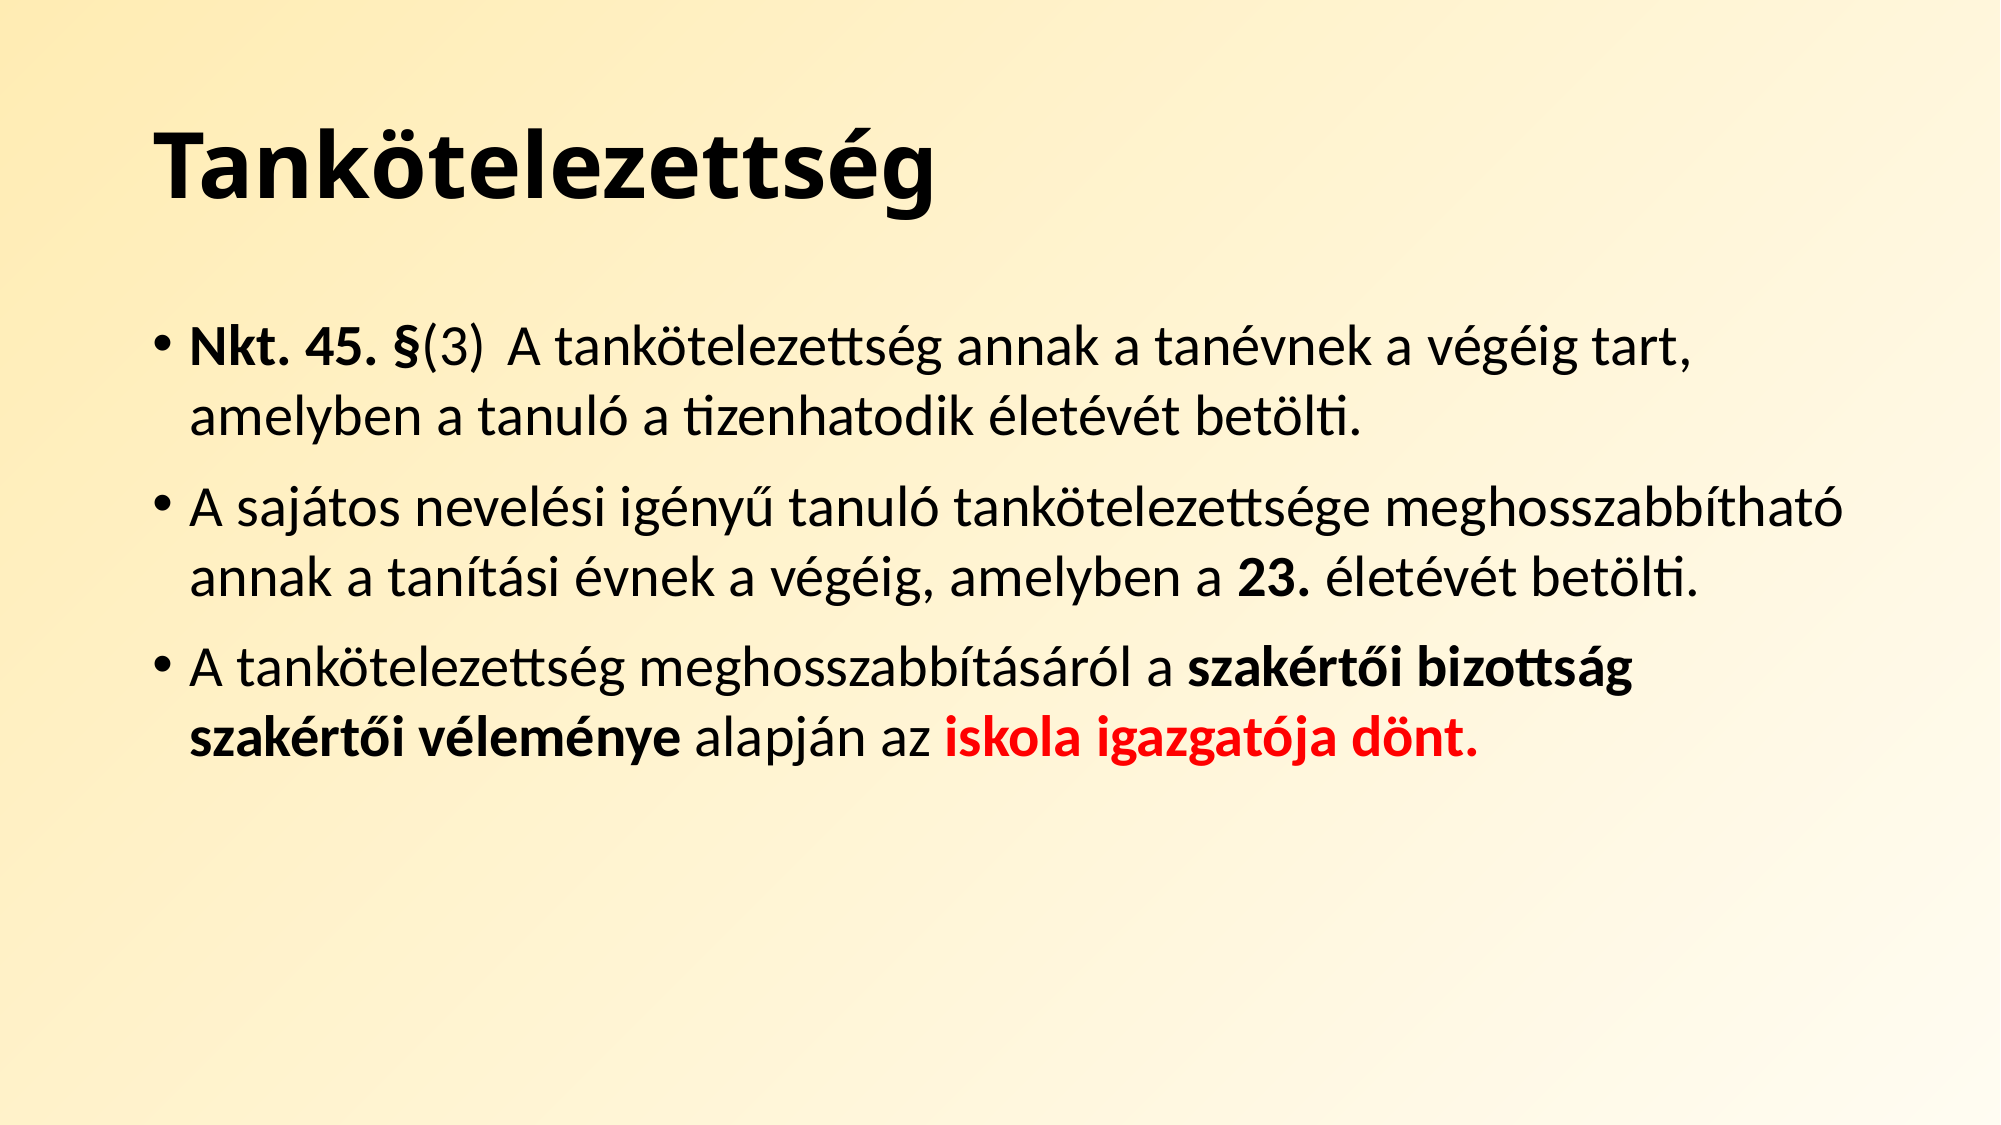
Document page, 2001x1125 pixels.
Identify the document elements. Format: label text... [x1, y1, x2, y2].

title Tankötelezettség [137, 59, 1863, 278]
list Nkt. 45. §(3) A tankötelezettség annak a tanévnek a végéig tart, amelyben a tanuló a tizenhatodik életévét betölti. A sajátos nevelési igényű tanuló tankötelezettsége meghosszabbítható annak a tanítási évnek a végéig, amelyben a 23. életévét betölti. A tankötelezettség meghosszabbításáról a szakértői bizottság szakértői véleménye alapján az iskola igazgatója dönt. [137, 299, 1863, 1014]
